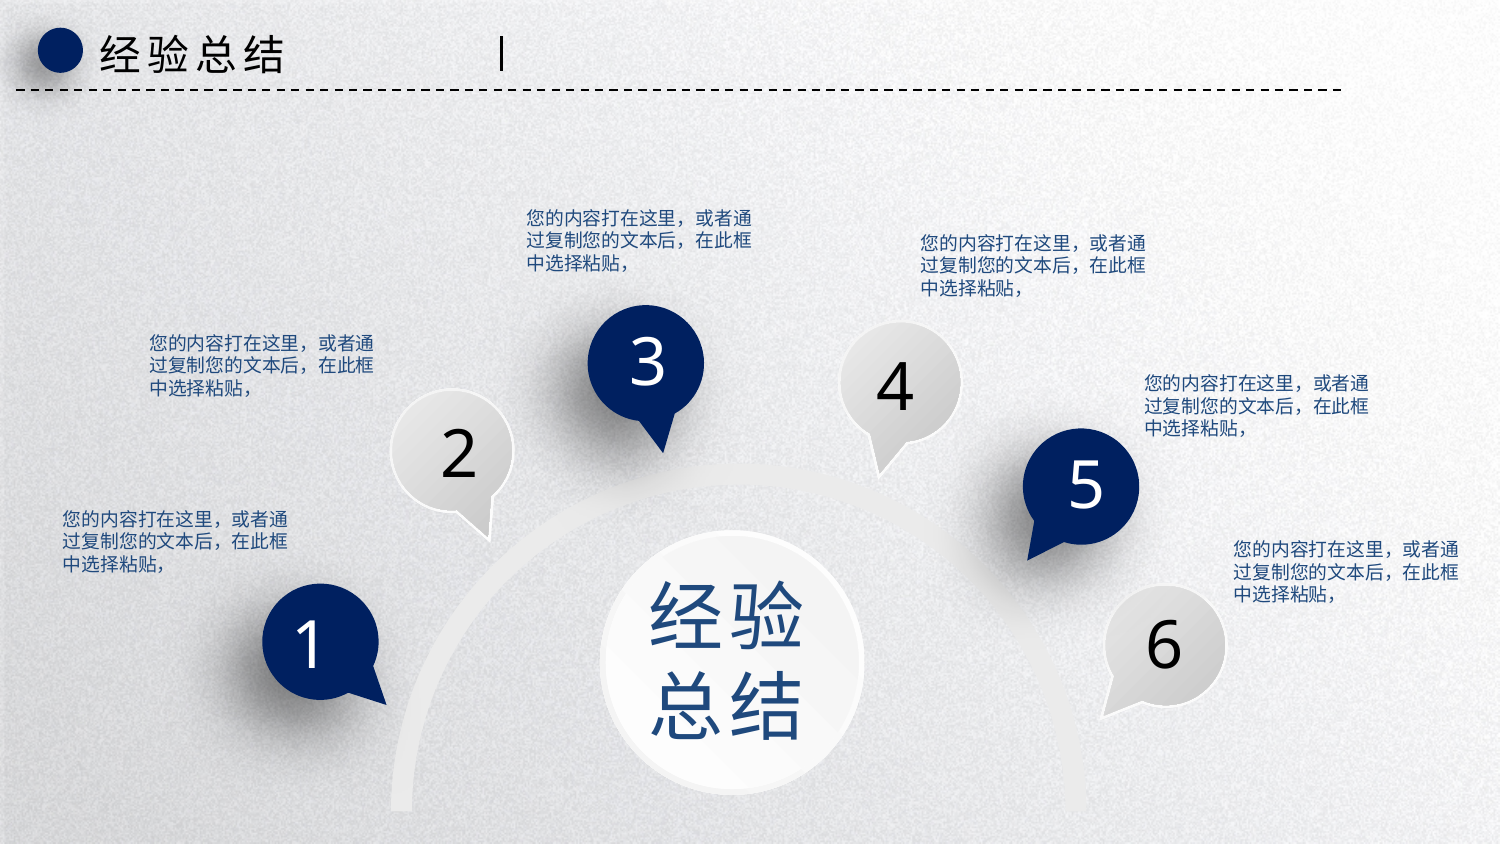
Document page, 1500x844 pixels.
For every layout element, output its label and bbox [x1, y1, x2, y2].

text_box [396, 386, 522, 550]
text_box [833, 319, 959, 482]
text_box [1090, 578, 1216, 741]
text_box [599, 529, 865, 796]
picture [0, 0, 1500, 844]
